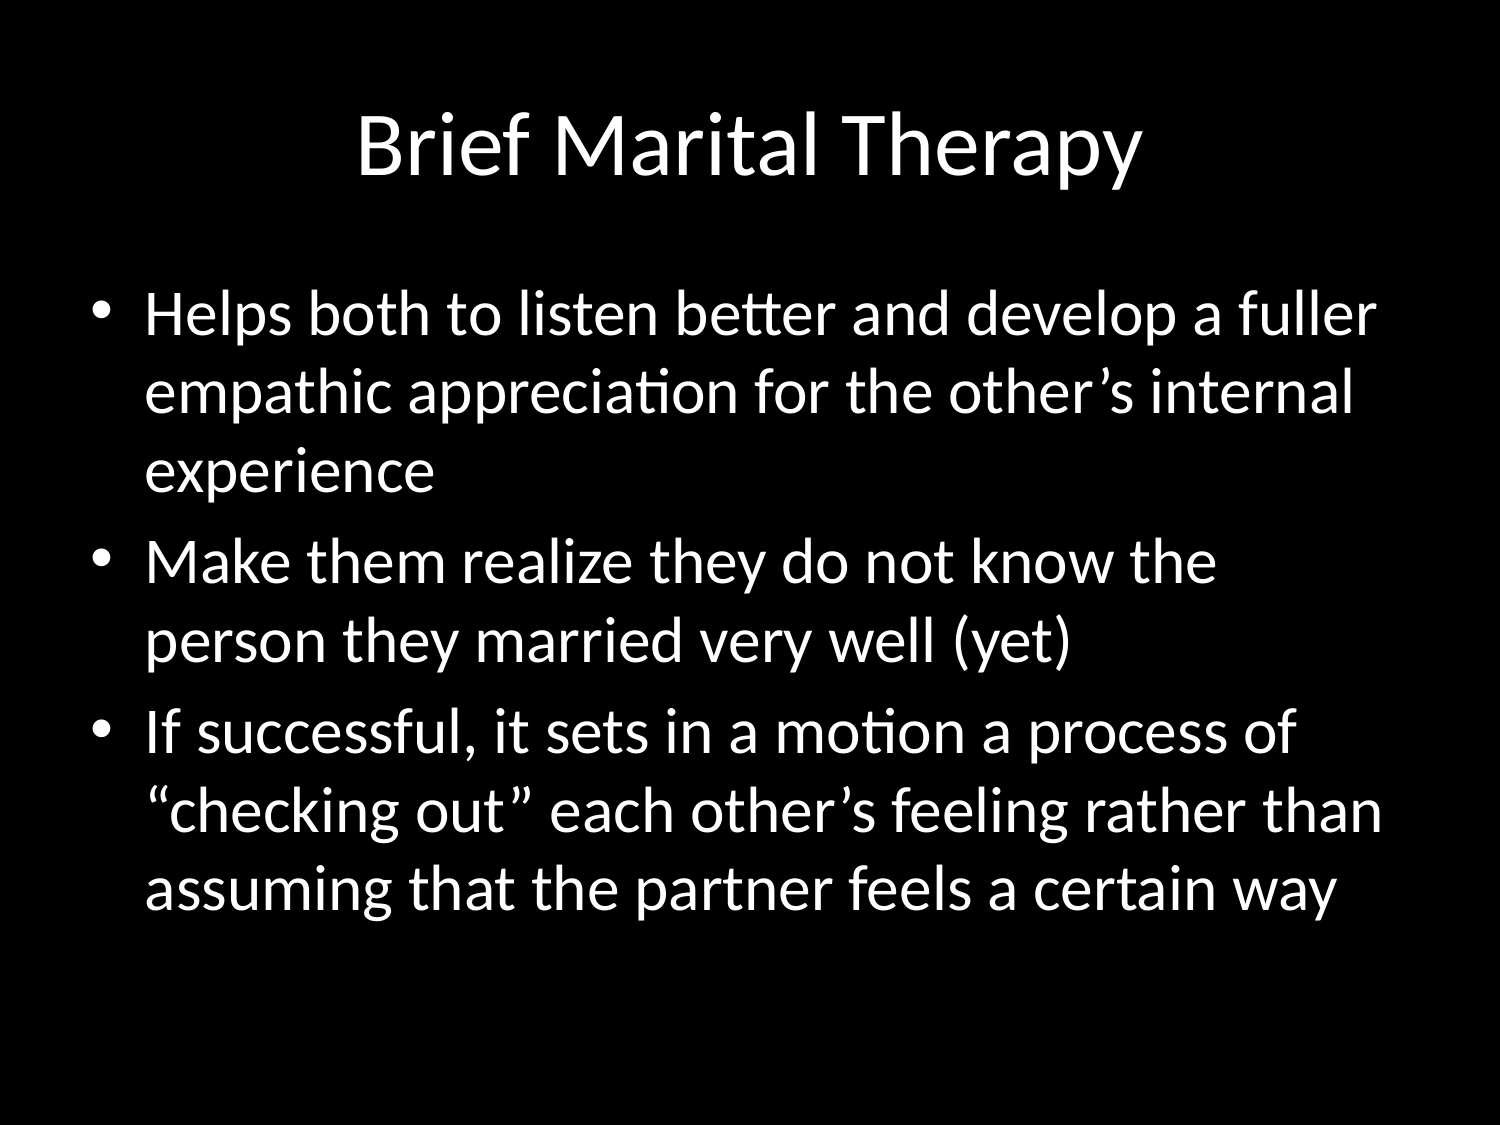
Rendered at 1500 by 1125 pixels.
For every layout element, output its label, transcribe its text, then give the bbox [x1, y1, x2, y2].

list Helps both to listen better and develop a fuller empathic appreciation for the other’s internal experience Make them realize they do not know the person they married very well (yet) If successful, it sets in a motion a process of “checking out” each other’s feeling rather than assuming that the partner feels a certain way [75, 262, 1425, 1005]
title Brief Marital Therapy [75, 45, 1425, 233]
